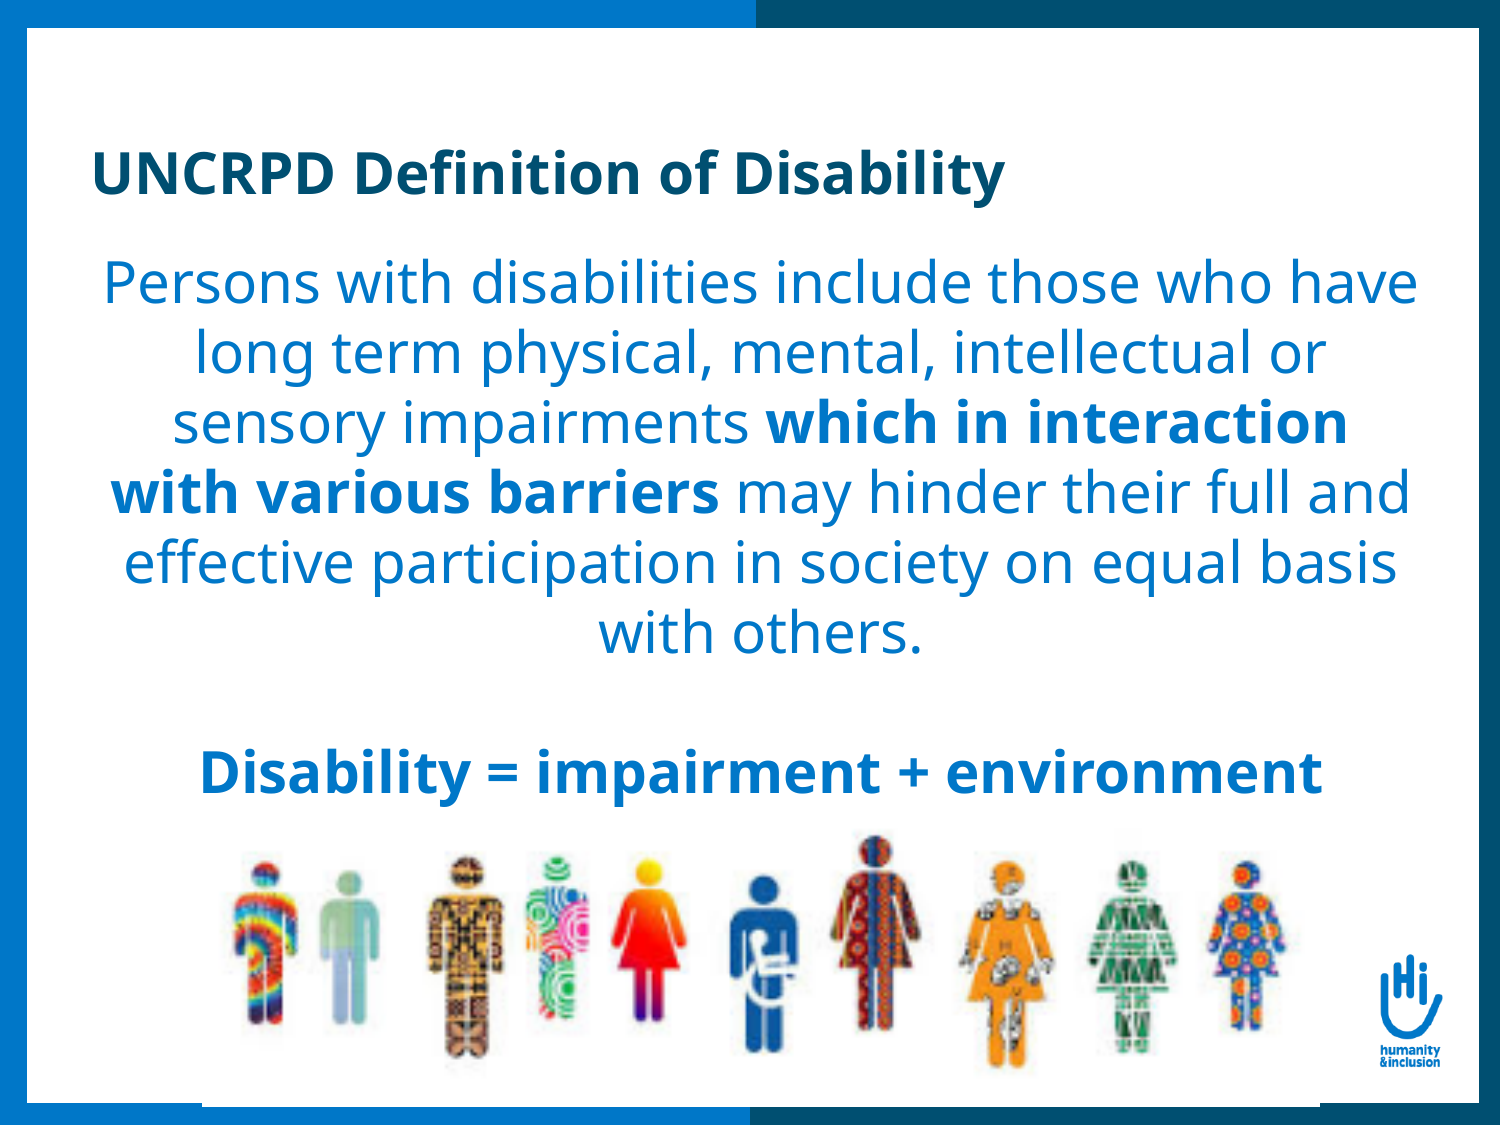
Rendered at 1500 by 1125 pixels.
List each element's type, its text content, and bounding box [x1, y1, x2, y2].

picture [202, 817, 1320, 1107]
text_box Persons with disabilities include those who have long term physical, mental, intellectual or sensory impairments which in interaction with various barriers may hinder their full and effective participation in society on equal basis with others. Disability = impairment + environment [78, 237, 1444, 813]
picture [1369, 942, 1451, 1078]
title UNCRPD Definition of Disability [78, 80, 1420, 237]
